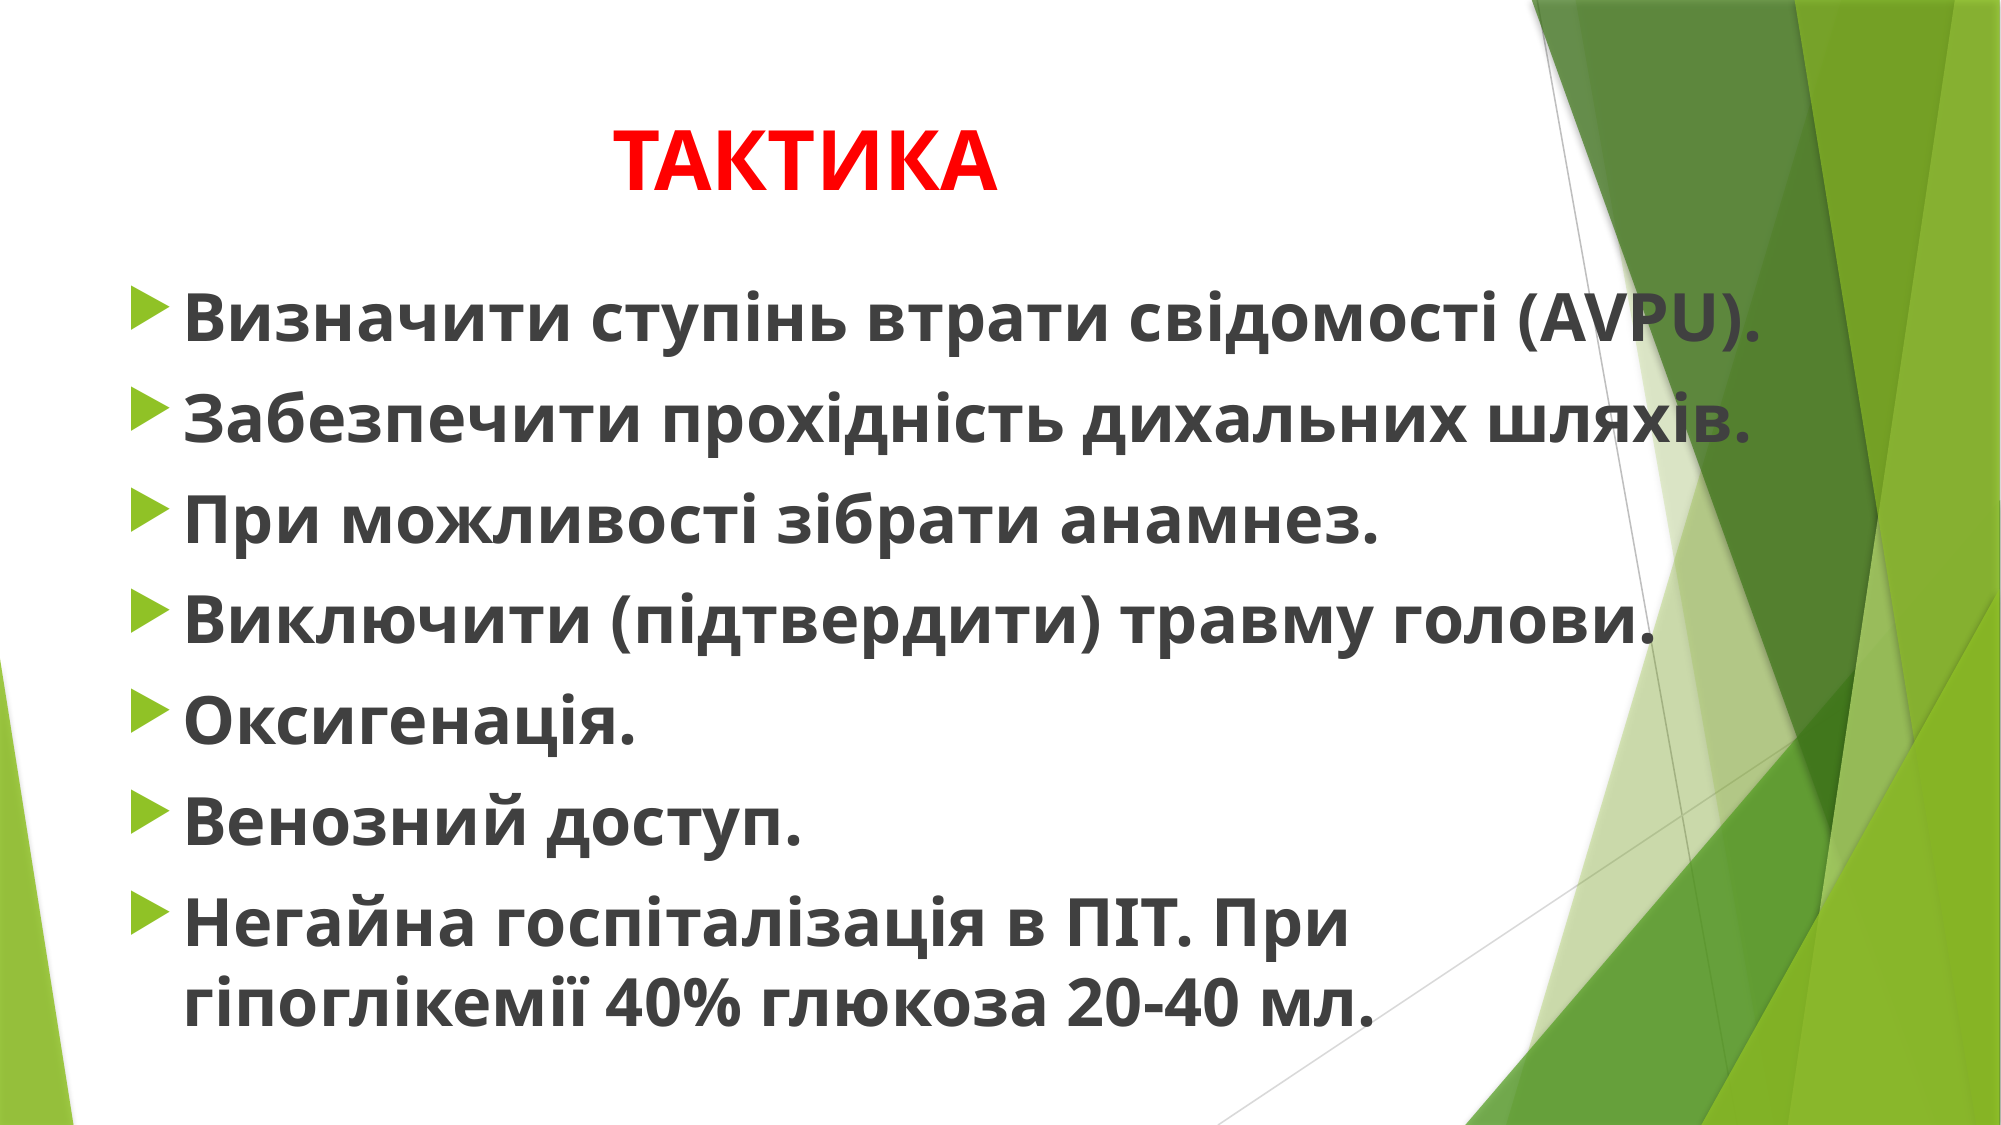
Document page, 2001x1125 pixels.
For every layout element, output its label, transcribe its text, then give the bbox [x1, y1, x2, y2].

list Визначити ступінь втрати свідомості (AVPU). Забезпечити прохідність дихальних шляхів. При можливості зібрати анамнез. Виключити (підтвердити) травму голови. Оксигенація. Венозний доступ. Негайна госпіталізація в ПІТ. При гіпоглікемії 40% глюкоза 20-40 мл. [111, 266, 1785, 1098]
title ТАКТИКА [111, 99, 1522, 266]
